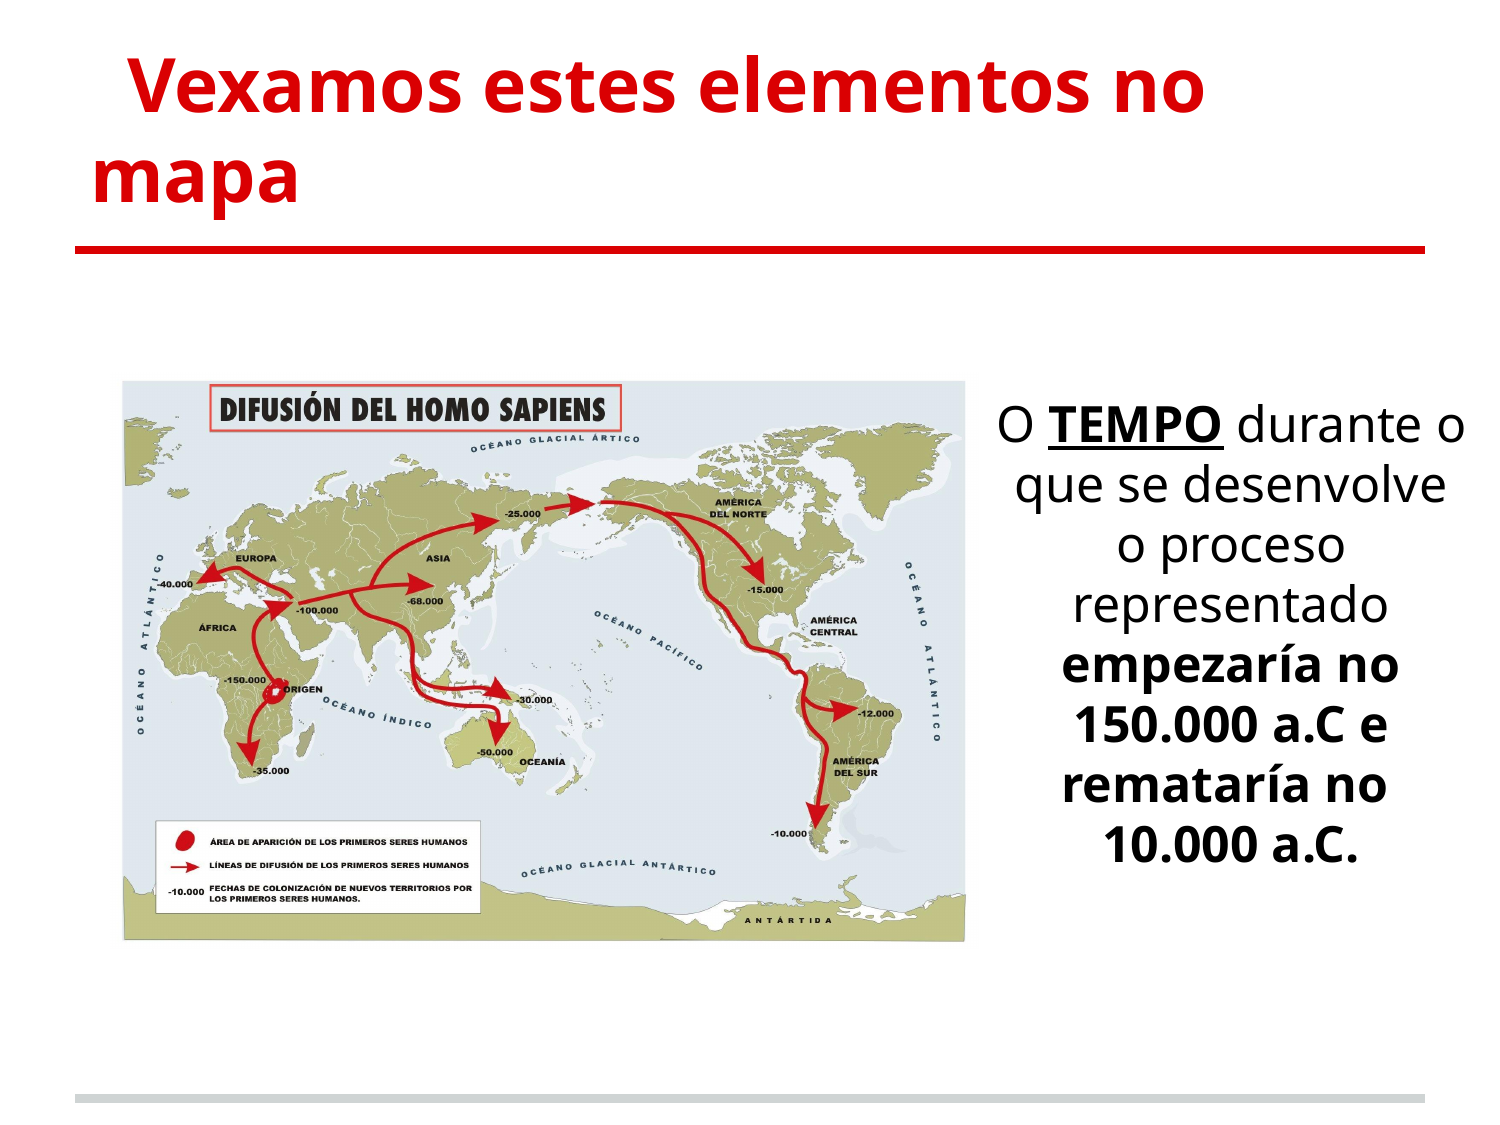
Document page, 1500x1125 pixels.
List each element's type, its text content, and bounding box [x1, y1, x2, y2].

text_box [110, 372, 979, 950]
title Vexamos estes elementos no mapa [75, 45, 1425, 233]
text_box O TEMPO durante o que se desenvolve o proceso representado empezaría no 150.000 a.C e remataría no 10.000 a.C. [978, 377, 1484, 916]
